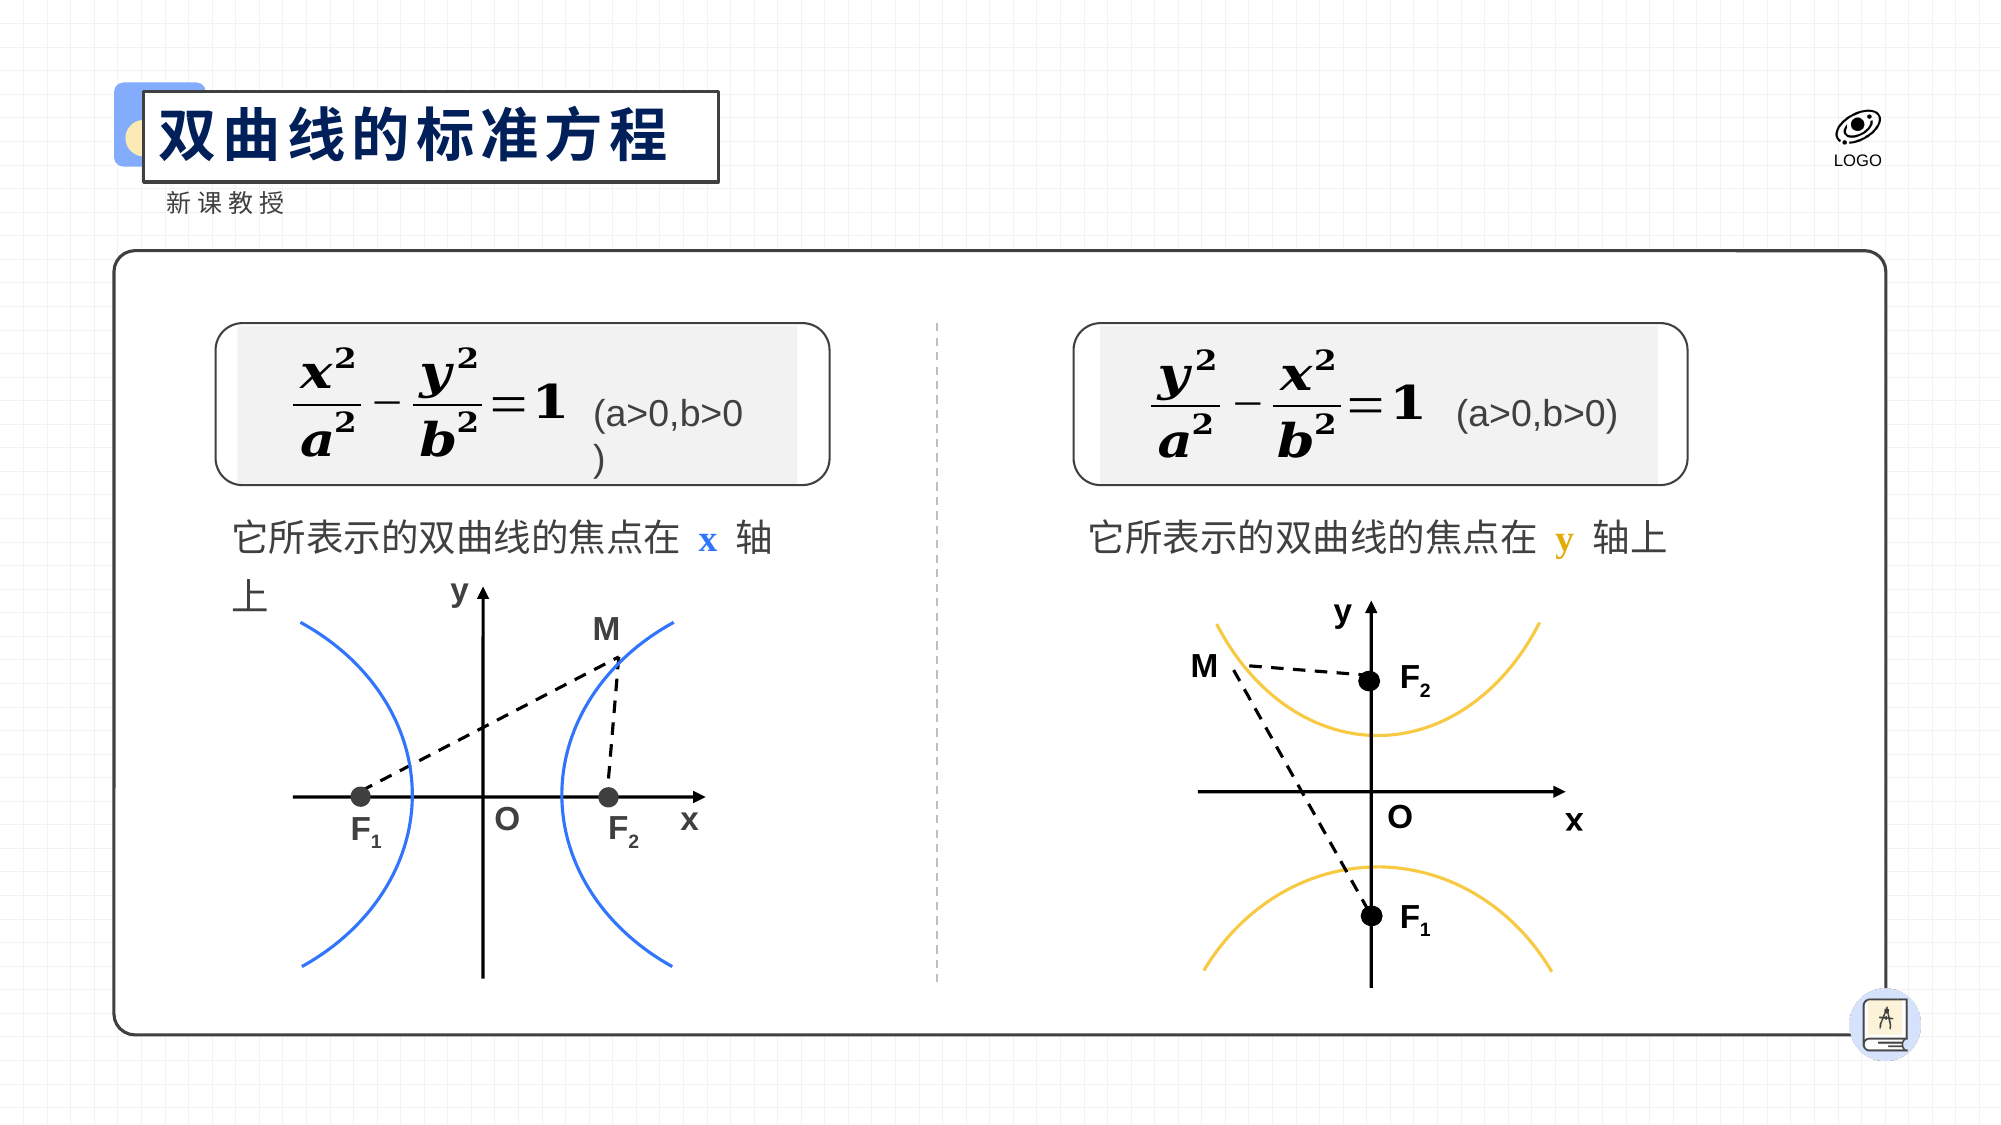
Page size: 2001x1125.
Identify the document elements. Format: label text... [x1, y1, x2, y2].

text_box [85, 496, 116, 553]
list 双曲线的标准方程 [142, 90, 720, 184]
text_box (a>0,b>0) [1441, 381, 1740, 442]
text_box [214, 322, 831, 487]
picture [1831, 100, 1885, 154]
text_box 它所表示的双曲线的焦点在 y 轴上 [1073, 493, 1683, 567]
picture [1849, 988, 1921, 1061]
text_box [164, 561, 810, 979]
text_box 它所表示的双曲线的焦点在 x 轴上 [216, 493, 817, 626]
text_box [1072, 322, 1689, 487]
list 新课教授 [151, 184, 308, 226]
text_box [1172, 494, 1601, 1100]
text_box (a>0,b>0) [578, 381, 767, 487]
